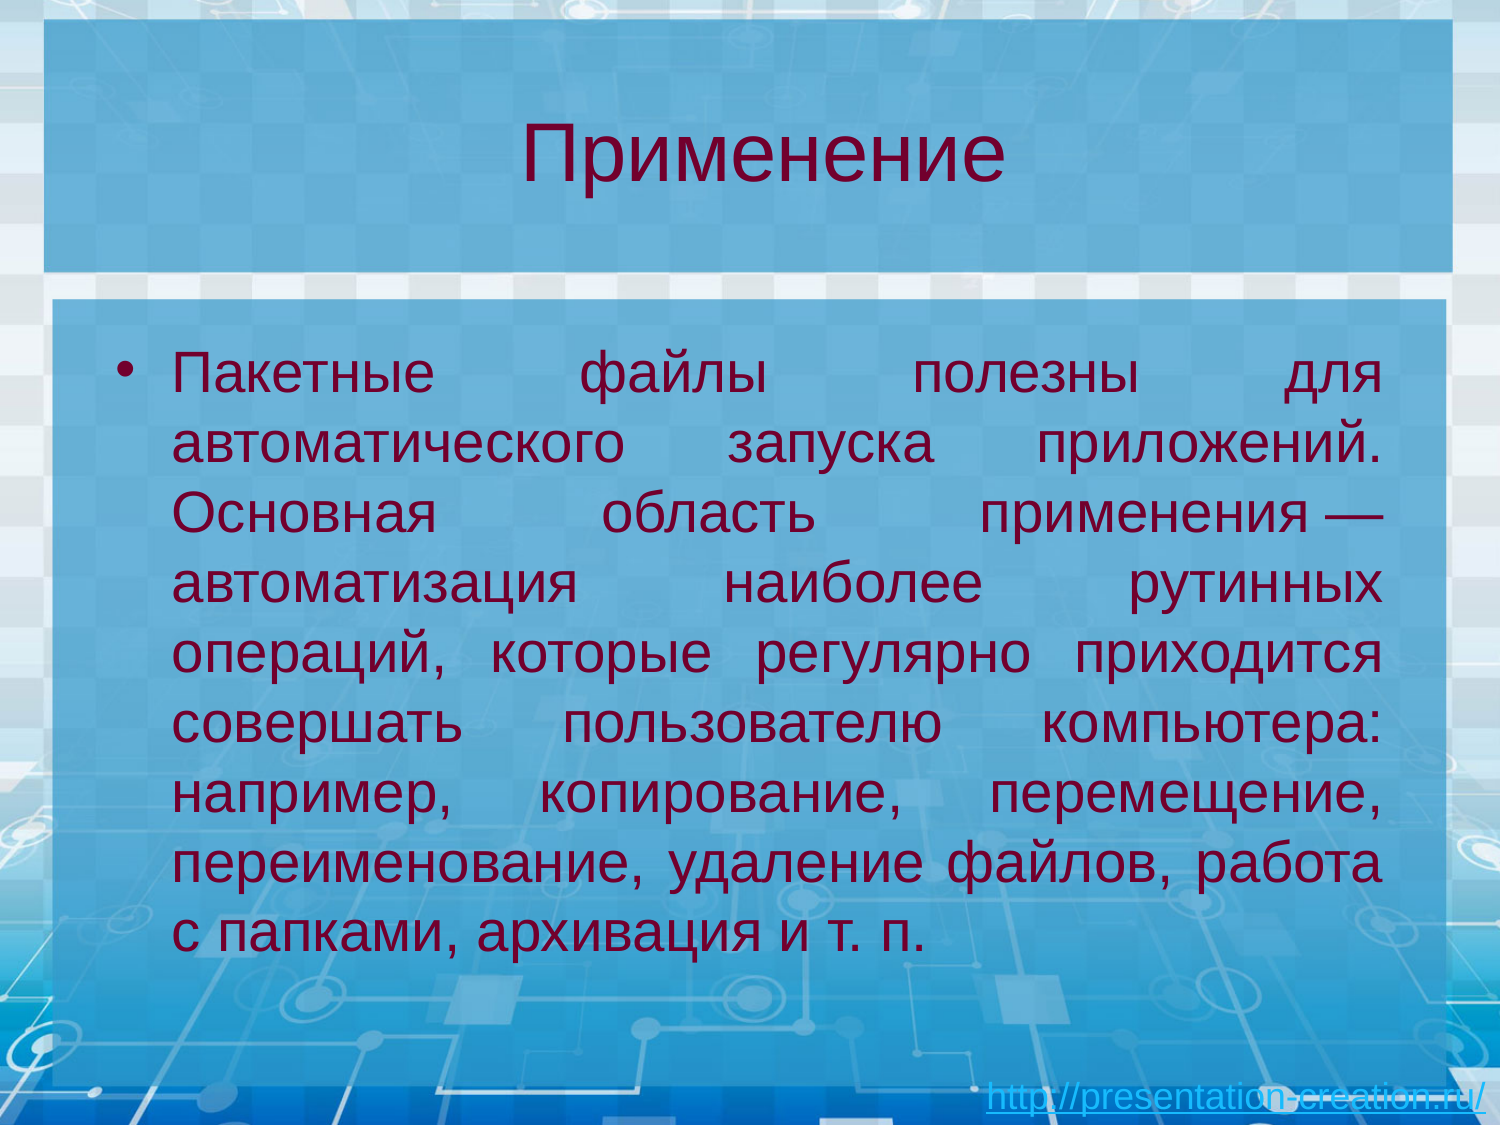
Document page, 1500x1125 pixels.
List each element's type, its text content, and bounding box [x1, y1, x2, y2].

picture [0, 0, 1500, 1125]
title Применение [230, 54, 1299, 243]
list Пакетные файлы полезны для автоматического запуска приложений. Основная область применения — автоматизация наиболее рутинных операций, которые регулярно приходится совершать пользователю компьютера: например, копирование, перемещение, переименование, удаление файлов, работа с папками, архивация и т. п. [100, 326, 1400, 1071]
